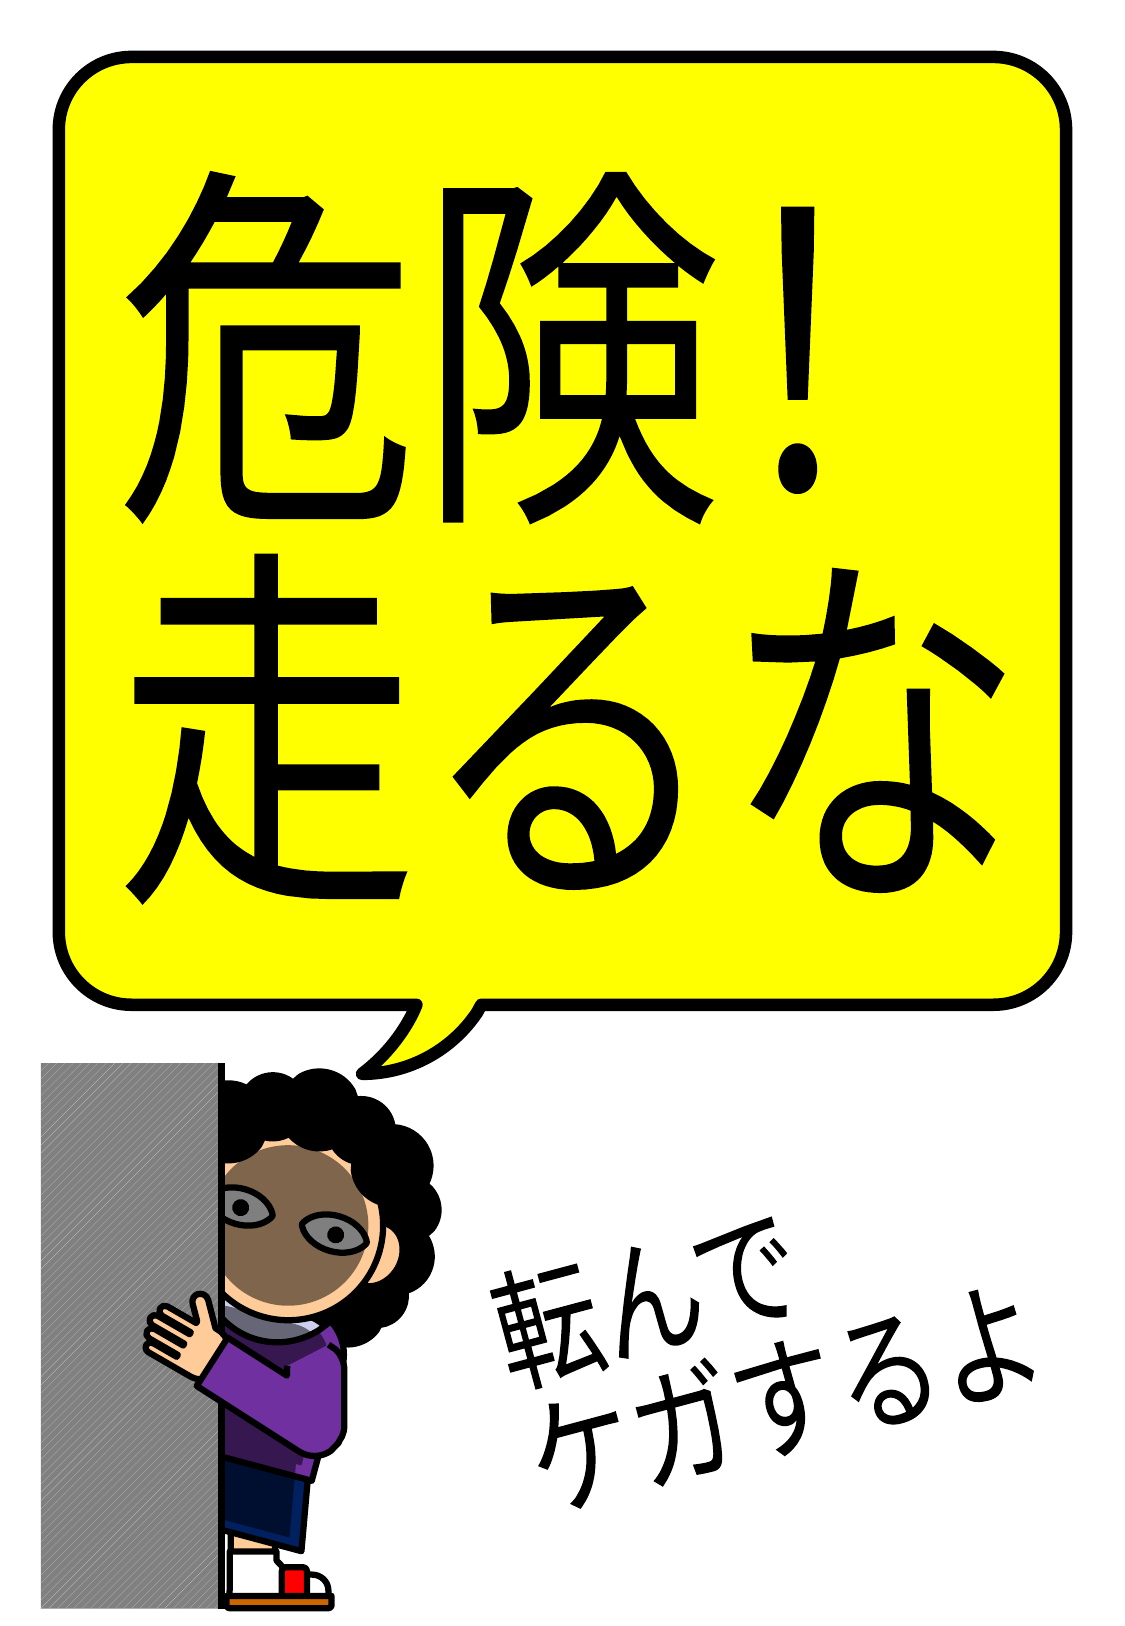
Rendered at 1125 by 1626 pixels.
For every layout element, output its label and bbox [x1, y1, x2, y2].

text_box [40, 1060, 407, 1609]
text_box [56, 54, 1069, 1068]
